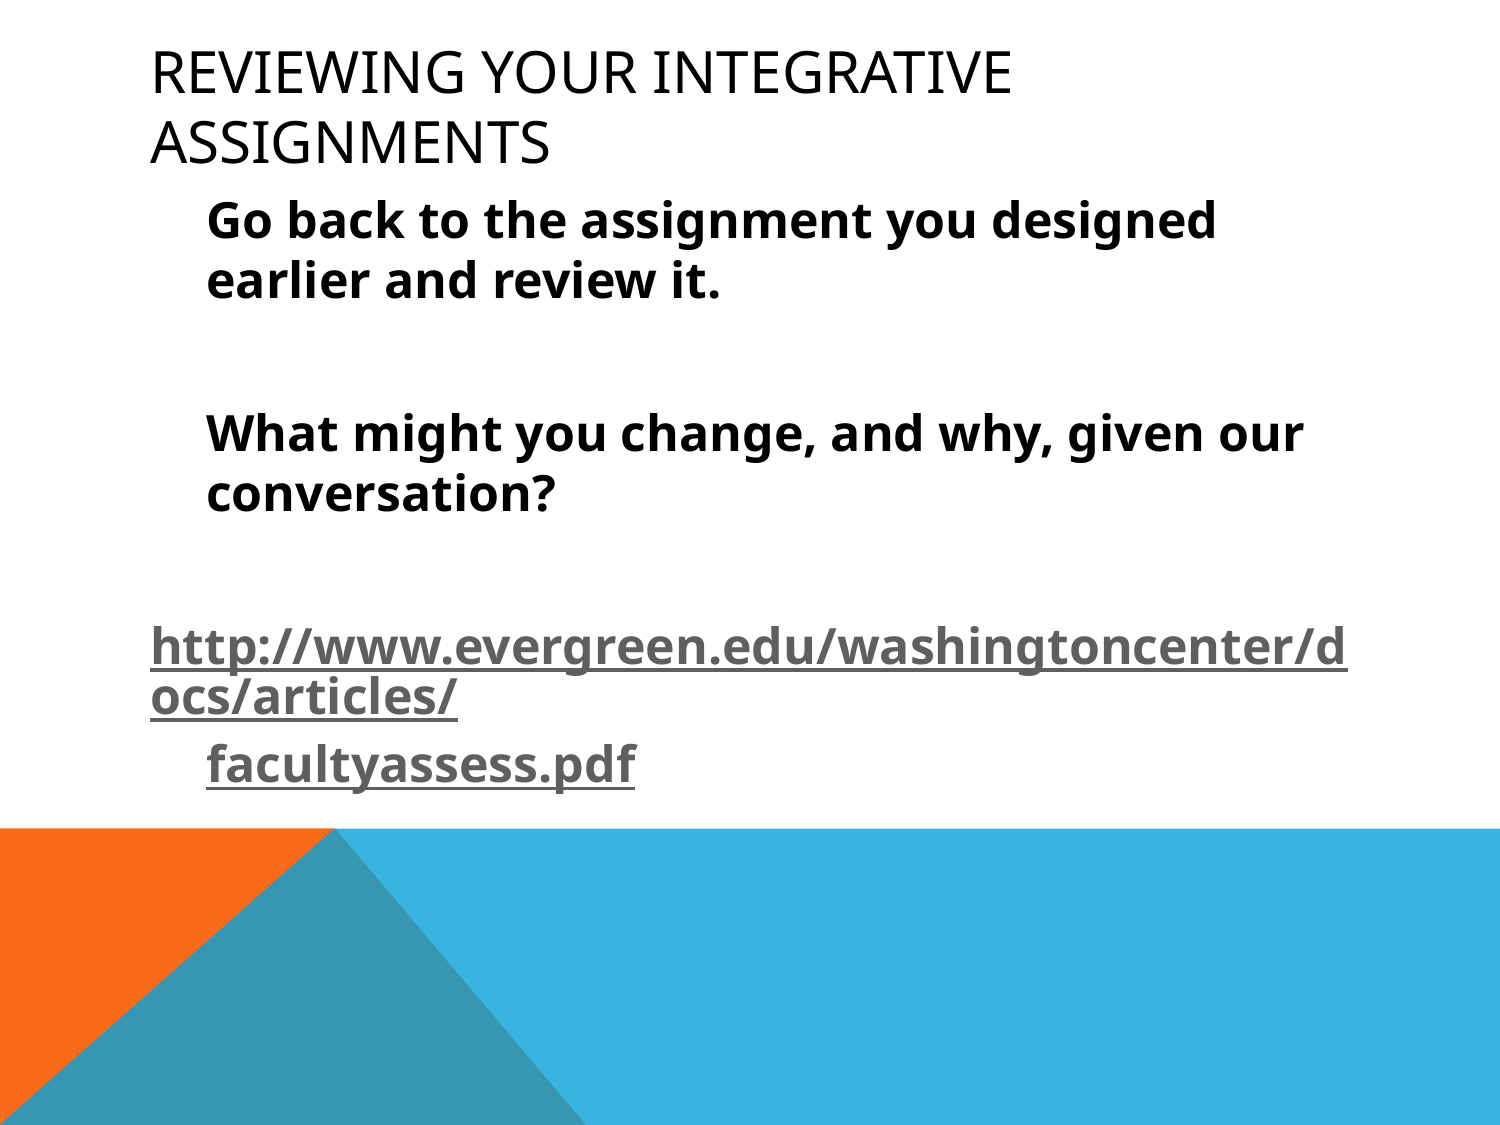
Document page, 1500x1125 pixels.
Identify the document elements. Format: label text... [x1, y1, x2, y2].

list Go back to the assignment you designed earlier and review it. What might you change, and why, given our conversation? http://www.evergreen.edu/washingtoncenter/docs/articles/facultyassess.pdf [135, 180, 1369, 768]
title Reviewing your integrative assignments [135, 60, 1369, 150]
